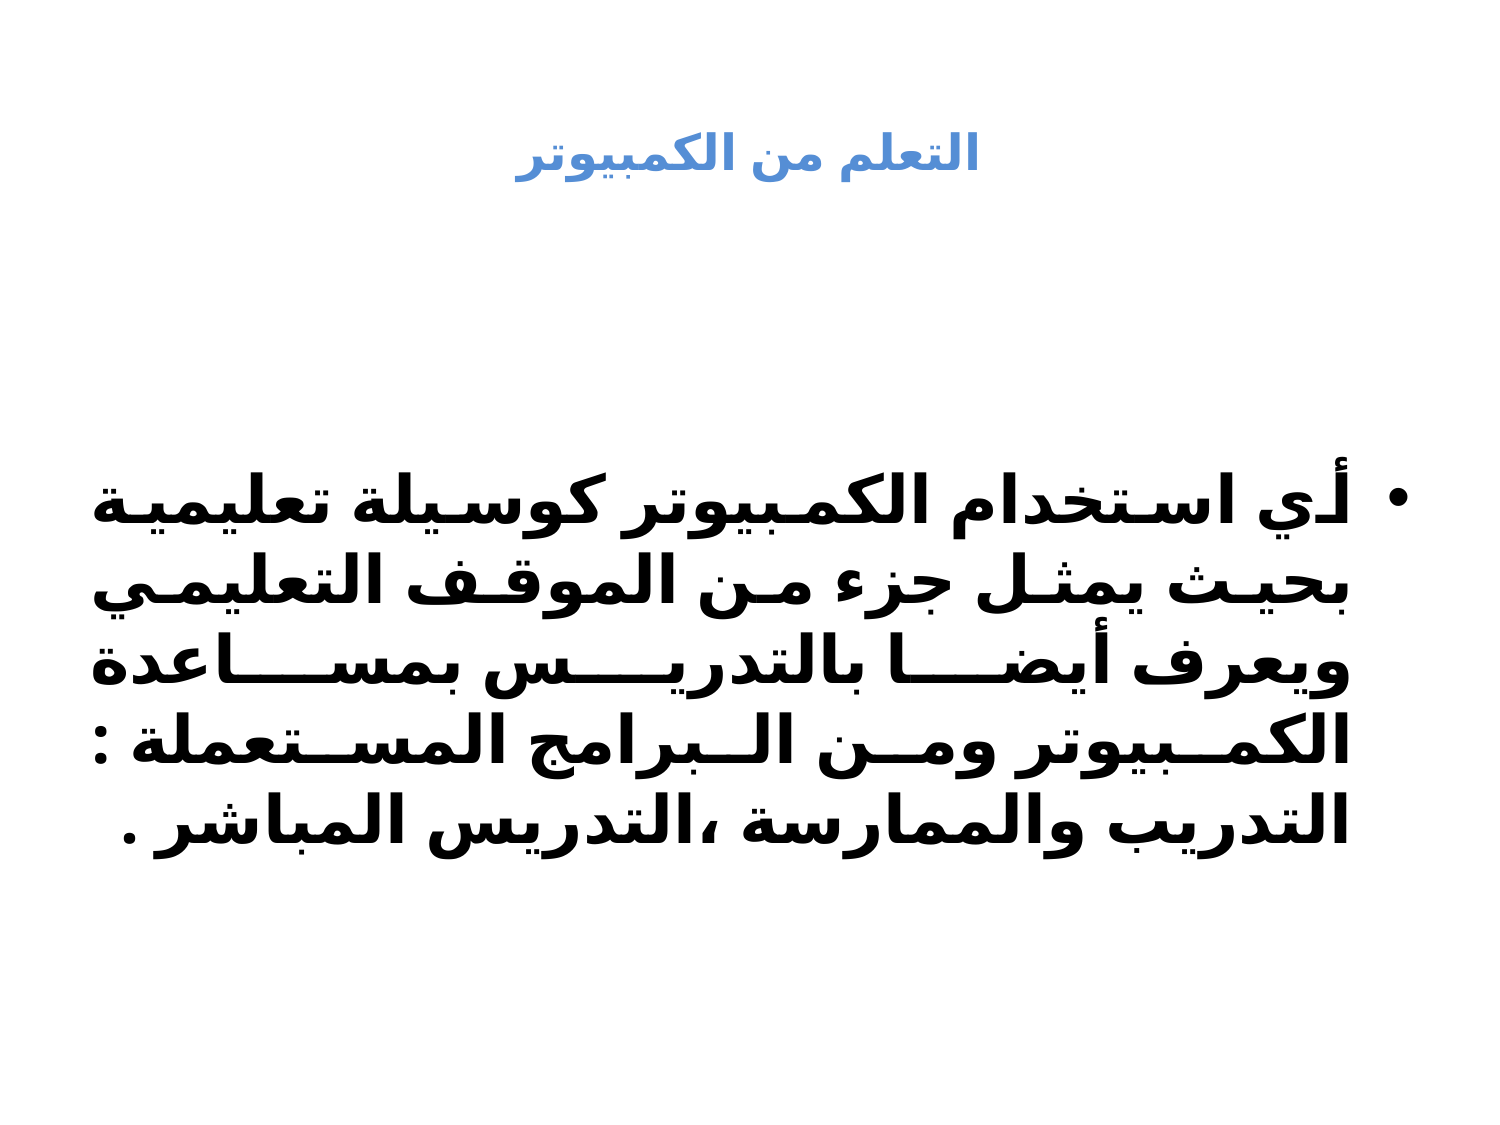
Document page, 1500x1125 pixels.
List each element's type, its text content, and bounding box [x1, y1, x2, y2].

list أي استخدام الكمبيوتر كوسيلة تعليمية بحيث يمثل جزء من الموقف التعليمي ويعرف أيضا بالتدريس بمساعدة الكمبيوتر ومن البرامج المستعملة : التدريب والممارسة ،التدريس المباشر . [75, 262, 1425, 1005]
title التعلم من الكمبيوتر [75, 45, 1425, 233]
